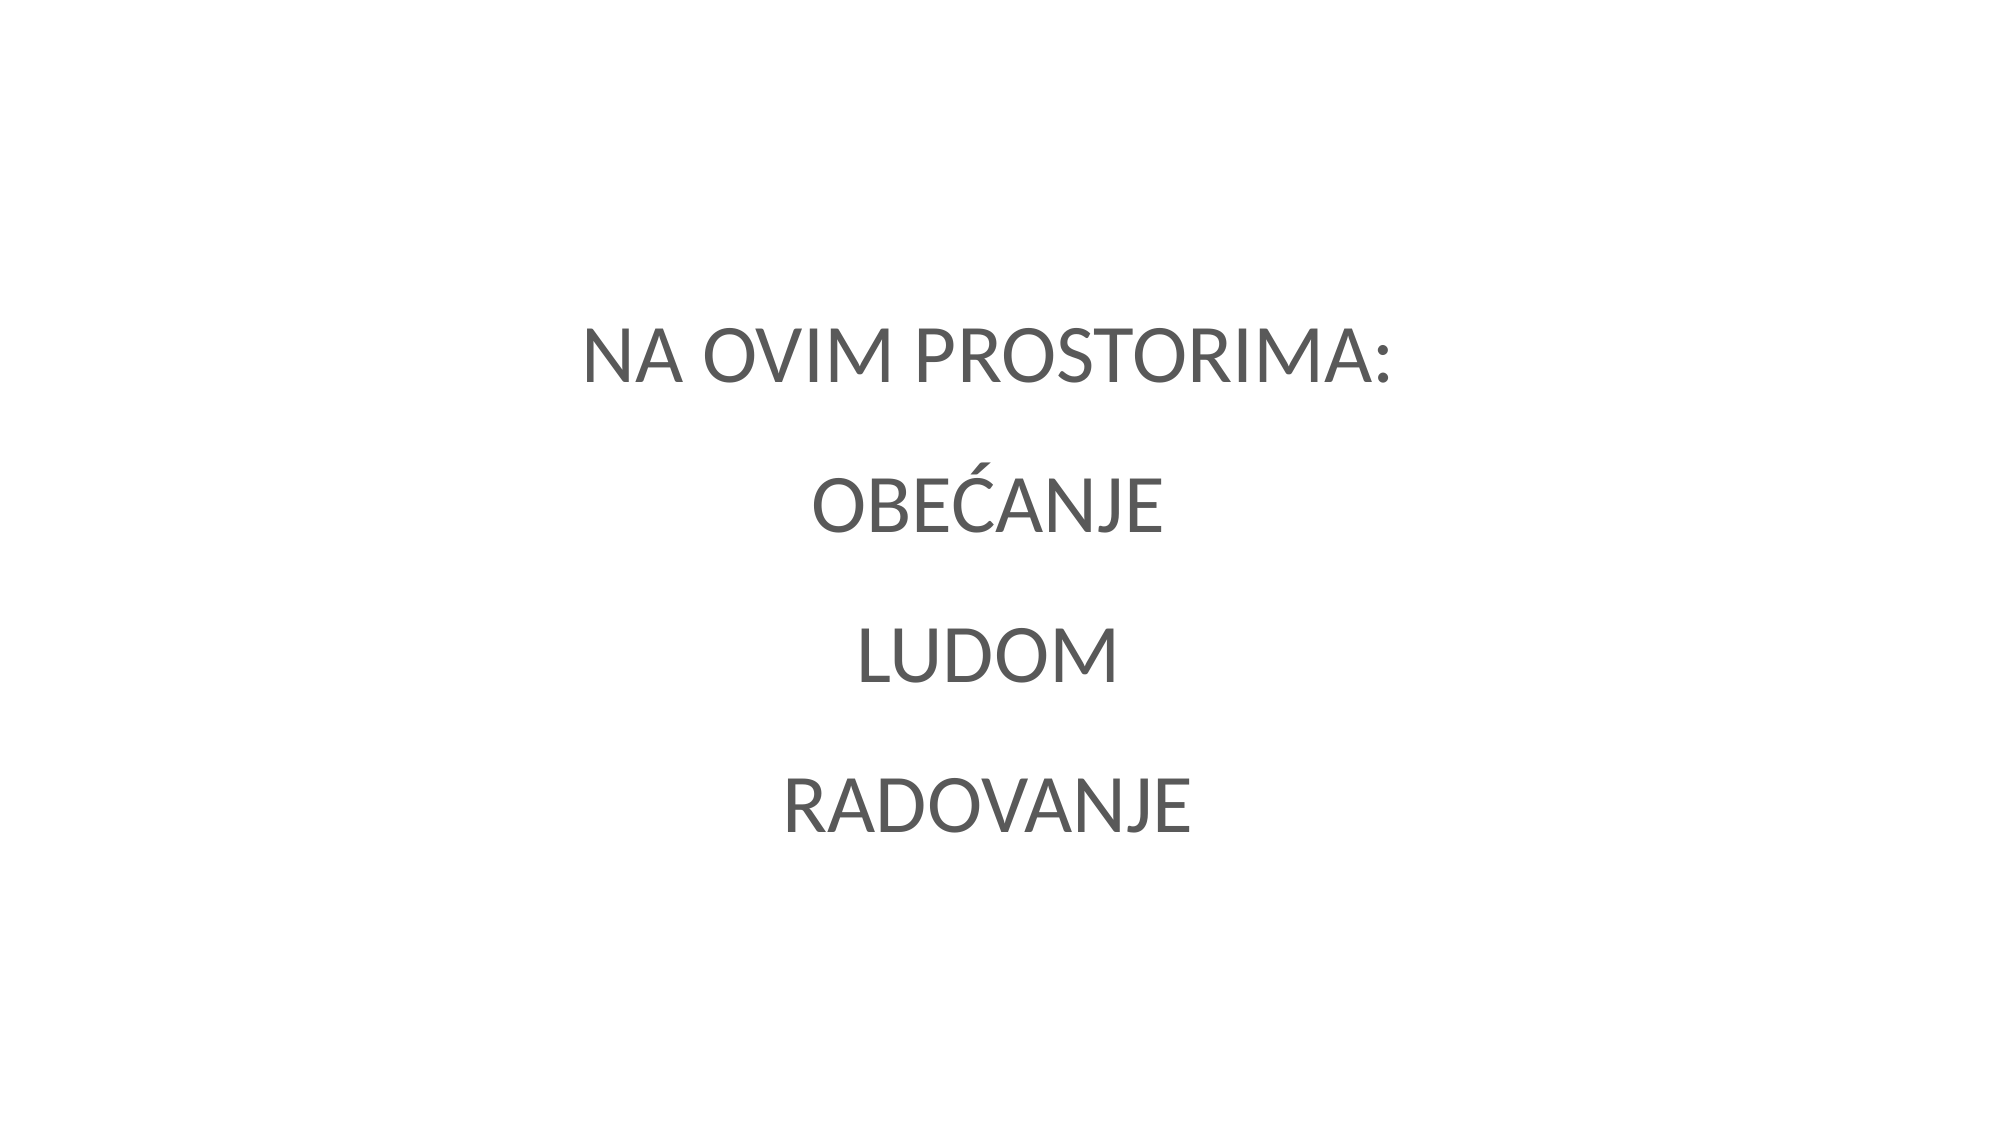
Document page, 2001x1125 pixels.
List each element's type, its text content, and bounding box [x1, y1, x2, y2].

text_box NA OVIM PROSTORIMA: OBEĆANJE LUDOM RADOVANJE [46, 241, 1931, 857]
